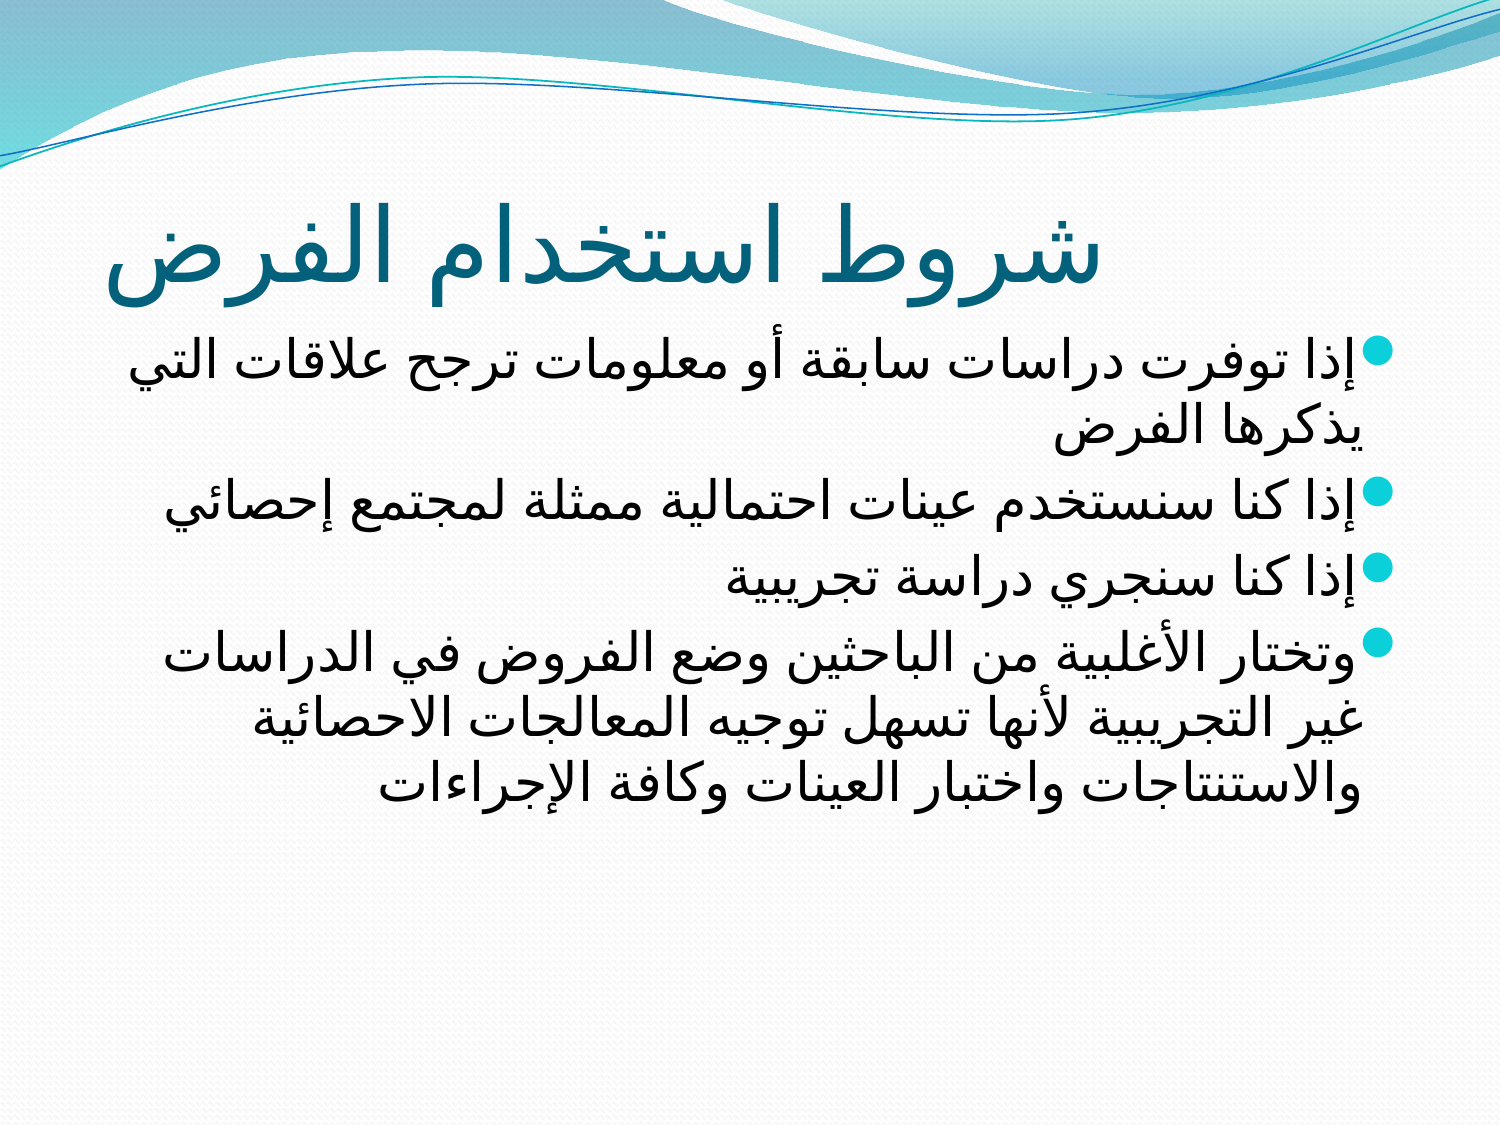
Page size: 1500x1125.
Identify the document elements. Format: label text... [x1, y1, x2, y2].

list إذا توفرت دراسات سابقة أو معلومات ترجح علاقات التي يذكرها الفرض إذا كنا سنستخدم عينات احتمالية ممثلة لمجتمع إحصائي إذا كنا سنجري دراسة تجريبية وتختار الأغلبية من الباحثين وضع الفروض في الدراسات غير التجريبية لأنها تسهل توجيه المعالجات الاحصائية والاستنتاجات واختبار العينات وكافة الإجراءات [75, 317, 1425, 1038]
title شروط استخدام الفرض [75, 115, 1425, 303]
